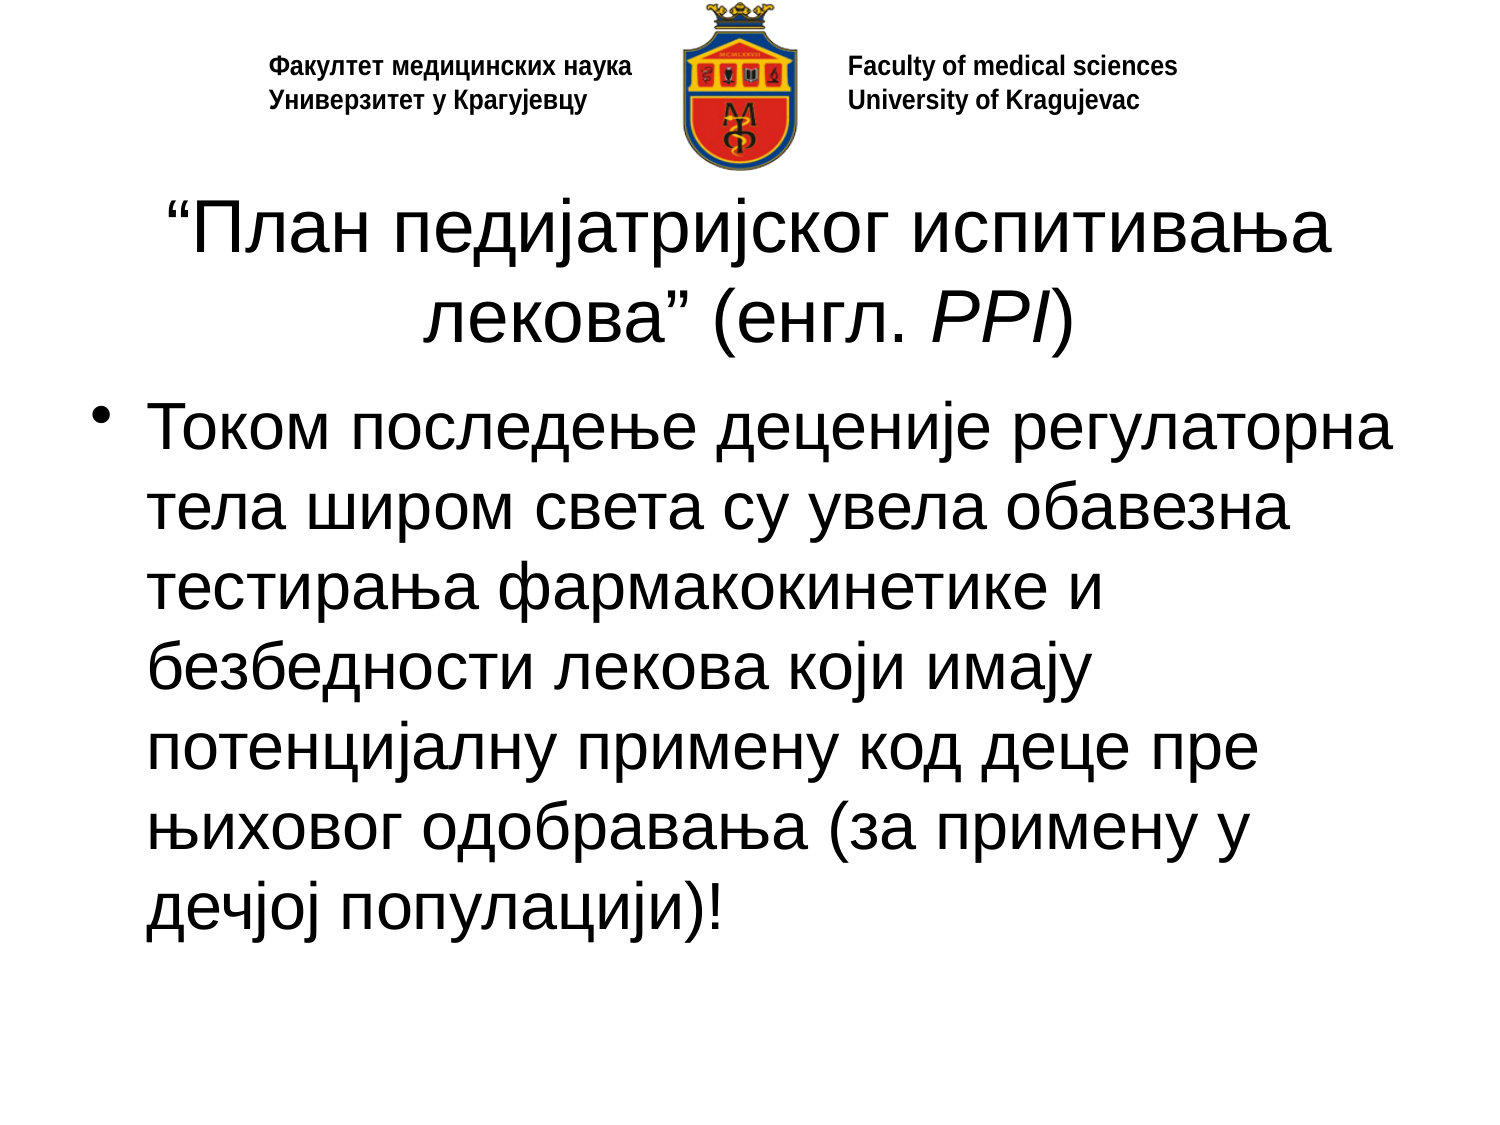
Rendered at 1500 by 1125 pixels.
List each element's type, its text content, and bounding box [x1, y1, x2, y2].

list Током последење деценије регулаторна тела широм света су увела обавезна тестирања фармакокинетике и безбедности лекова који имају потенцијалну примену код деце пре њиховог одобравања (за примену у дечјој популацији)! [74, 374, 1426, 1118]
title “План педијатријског испитивања лекова” (енгл. PPI) [74, 173, 1426, 362]
